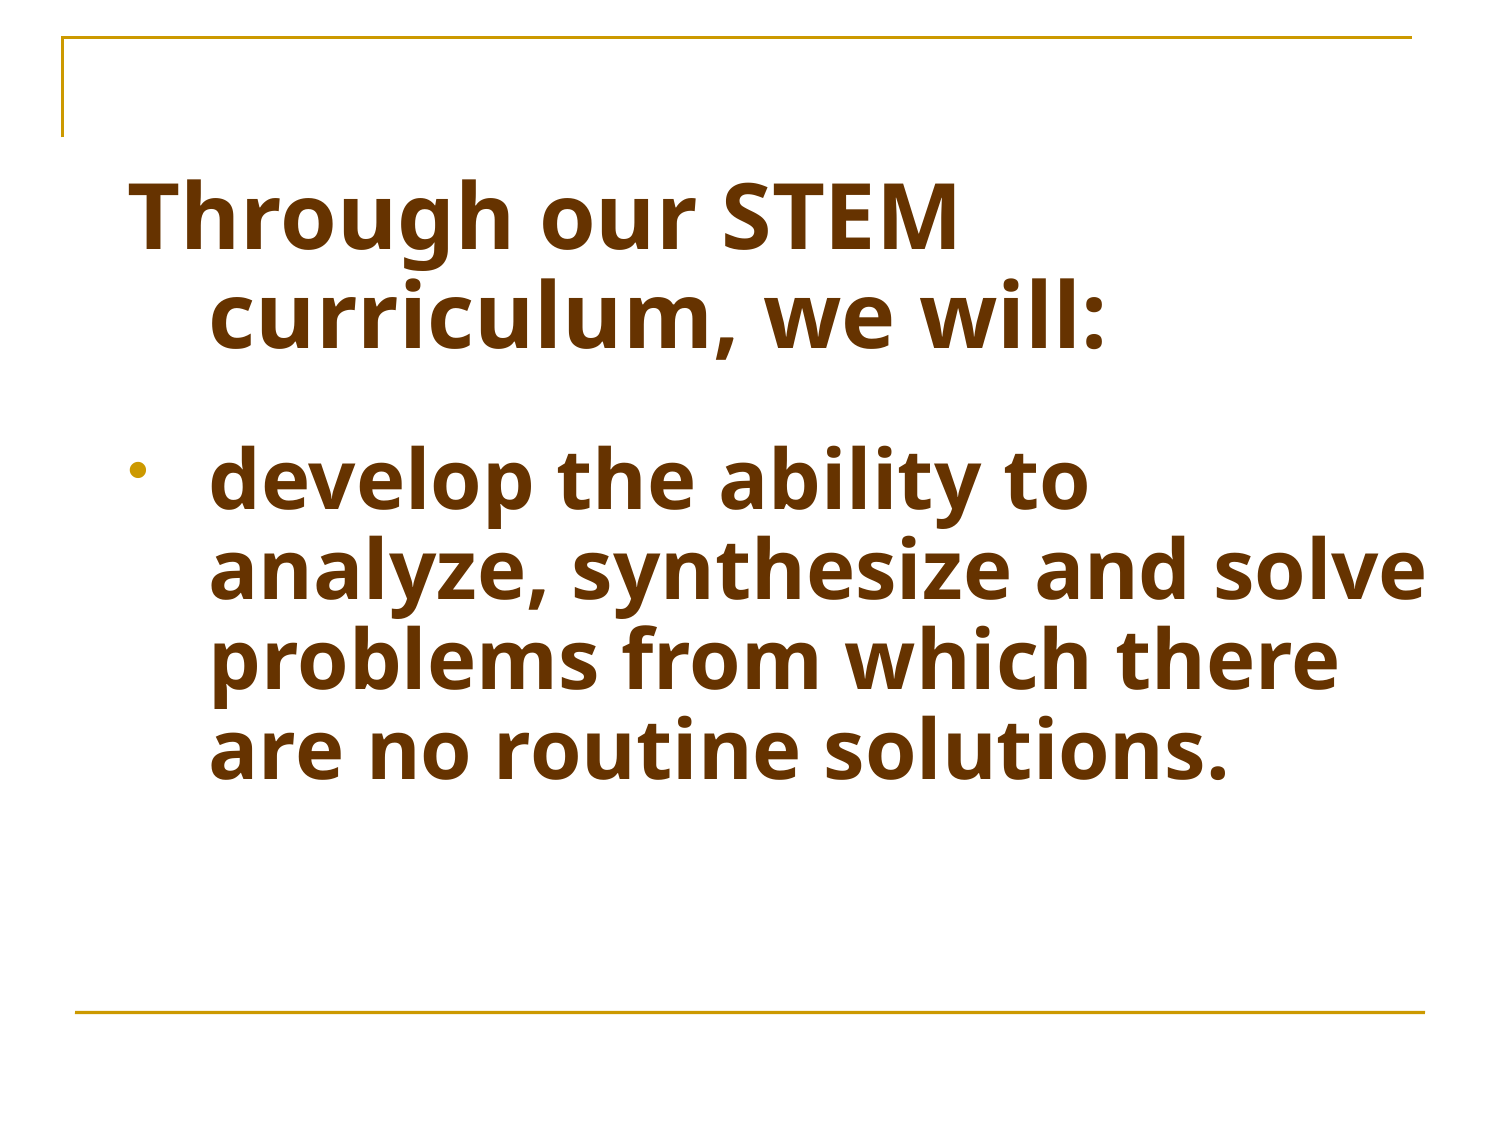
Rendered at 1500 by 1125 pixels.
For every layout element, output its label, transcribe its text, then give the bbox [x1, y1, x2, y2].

list Through our STEM curriculum, we will: develop the ability to analyze, synthesize and solve problems from which there are no routine solutions. [112, 162, 1463, 883]
